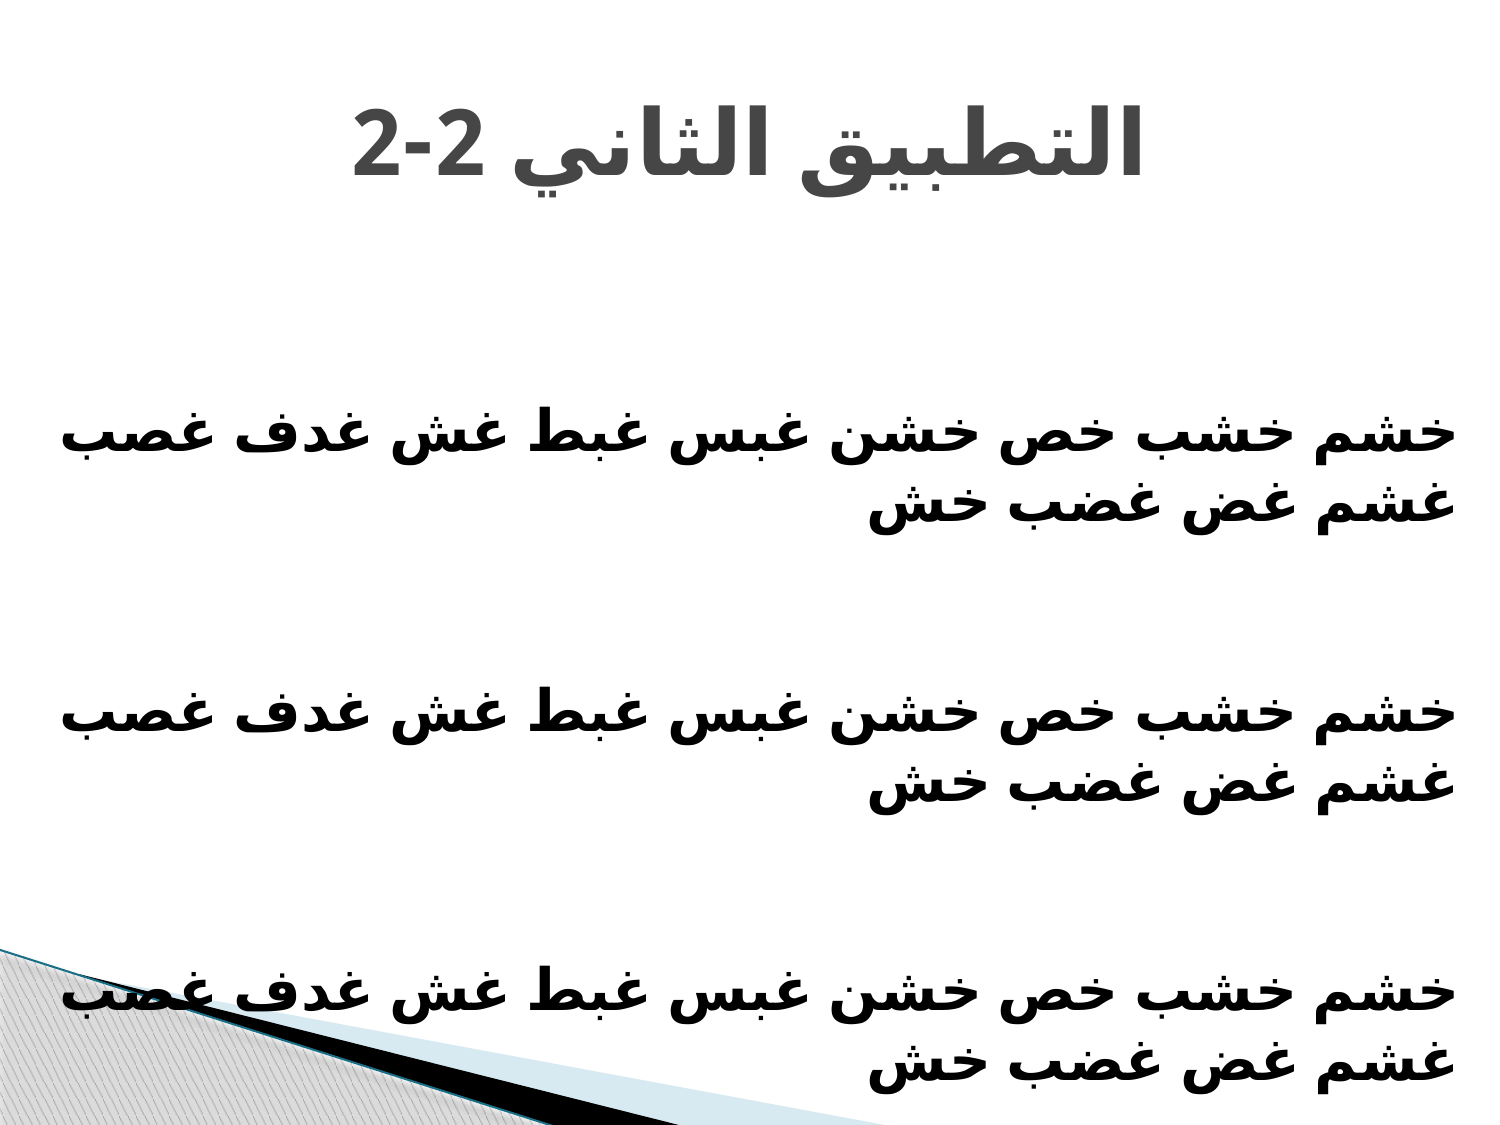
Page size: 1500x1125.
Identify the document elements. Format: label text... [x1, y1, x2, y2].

title التطبيق الثاني 2-2 [75, 45, 1425, 233]
list خشم خشب خص خشن غبس غبط غش غدف غصب غشم غض غضب خش خشم خشب خص خشن غبس غبط غش غدف غصب غشم غض غضب خش خشم خشب خص خشن غبس غبط غش غدف غصب غشم غض غضب خش [5, 385, 1489, 1000]
